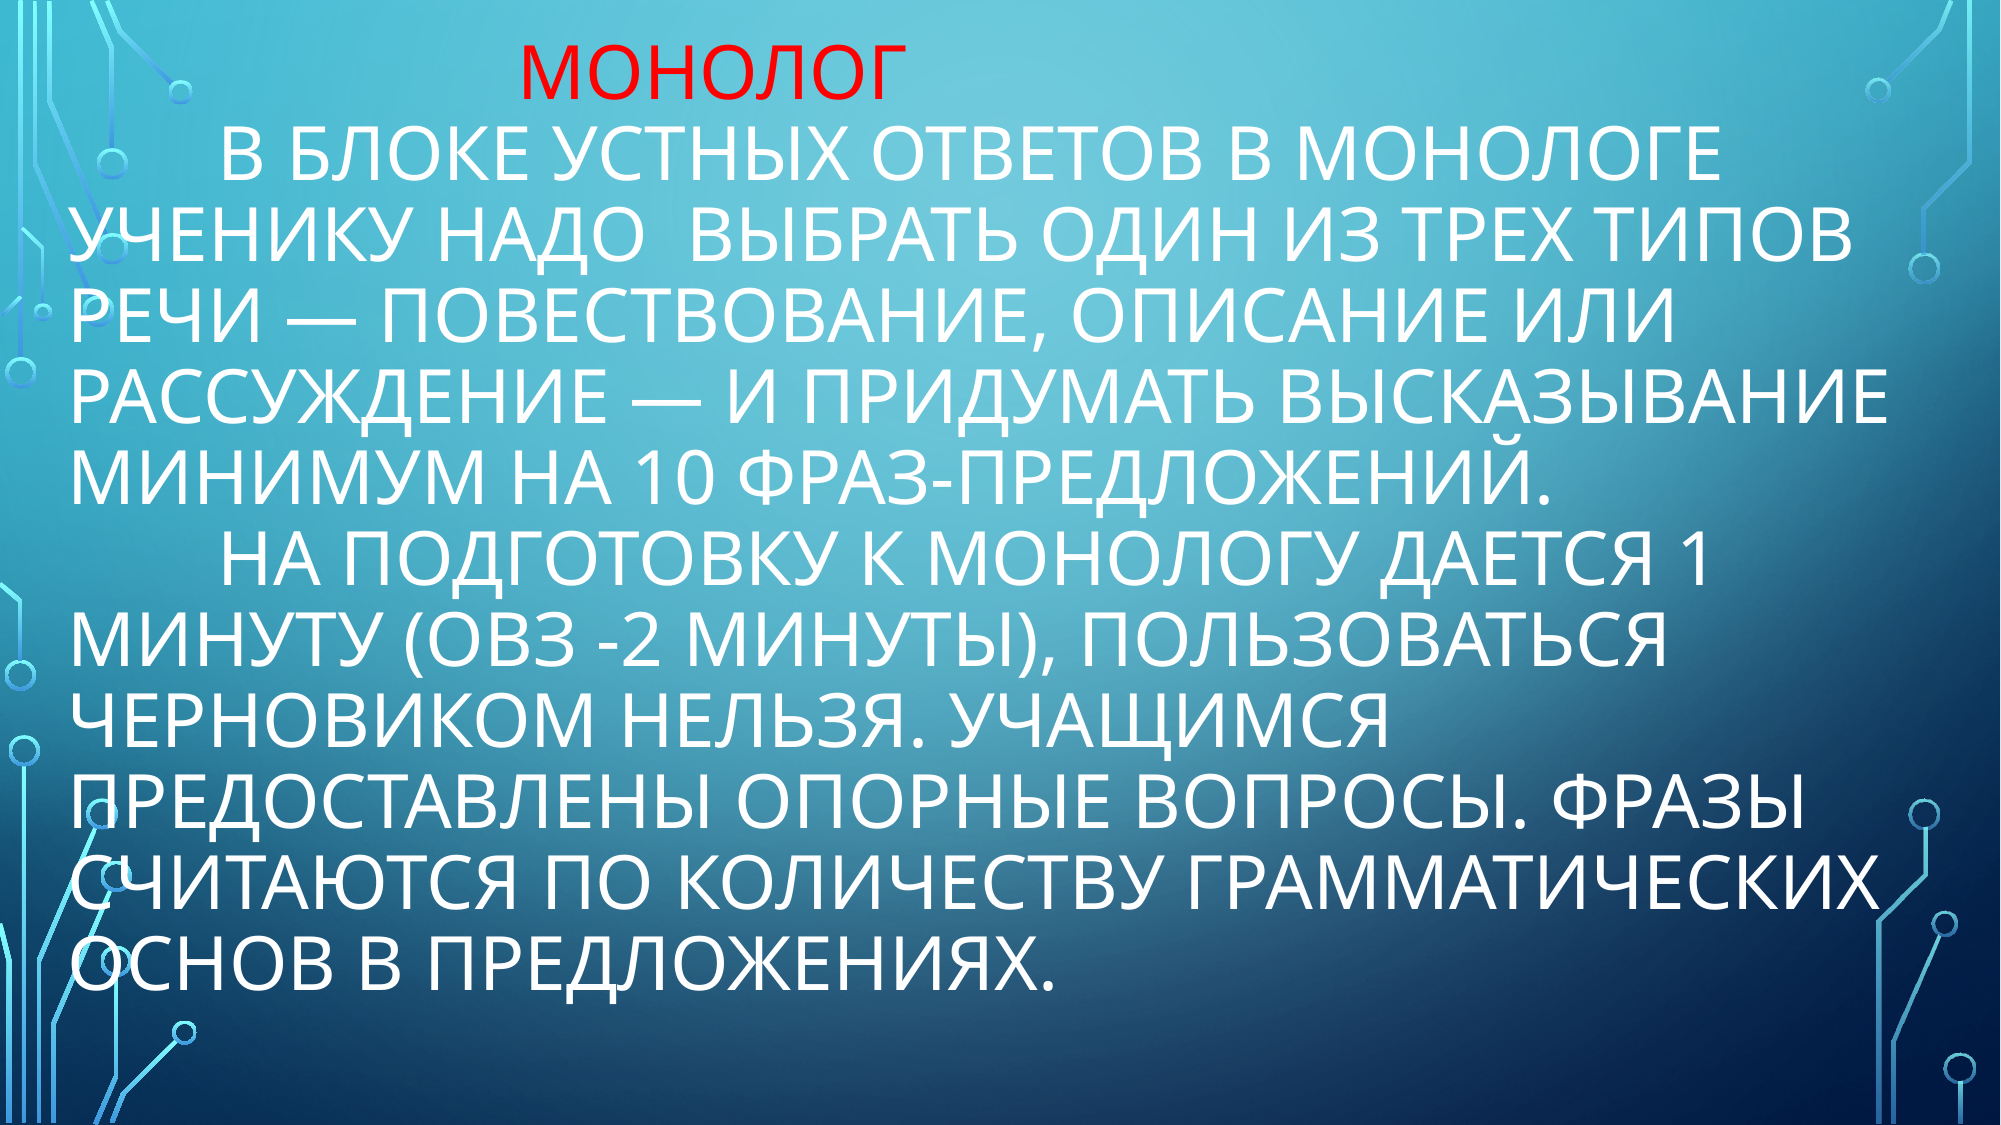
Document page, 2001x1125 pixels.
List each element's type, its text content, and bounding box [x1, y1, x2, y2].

title Монолог В блоке устных ответов в монологе ученику надо выбрать один из трех типов речи — повествование, описание или рассуждение — и придумать высказывание минимум на 10 фраз-предложений. На подготовку к монологу дается 1 минуту (ОВЗ -2 минуты), пользоваться черновиком нельзя. Учащимся предоставлены опорные вопросы. Фразы считаются по количеству грамматических основ в предложениях. [52, 63, 1931, 1068]
